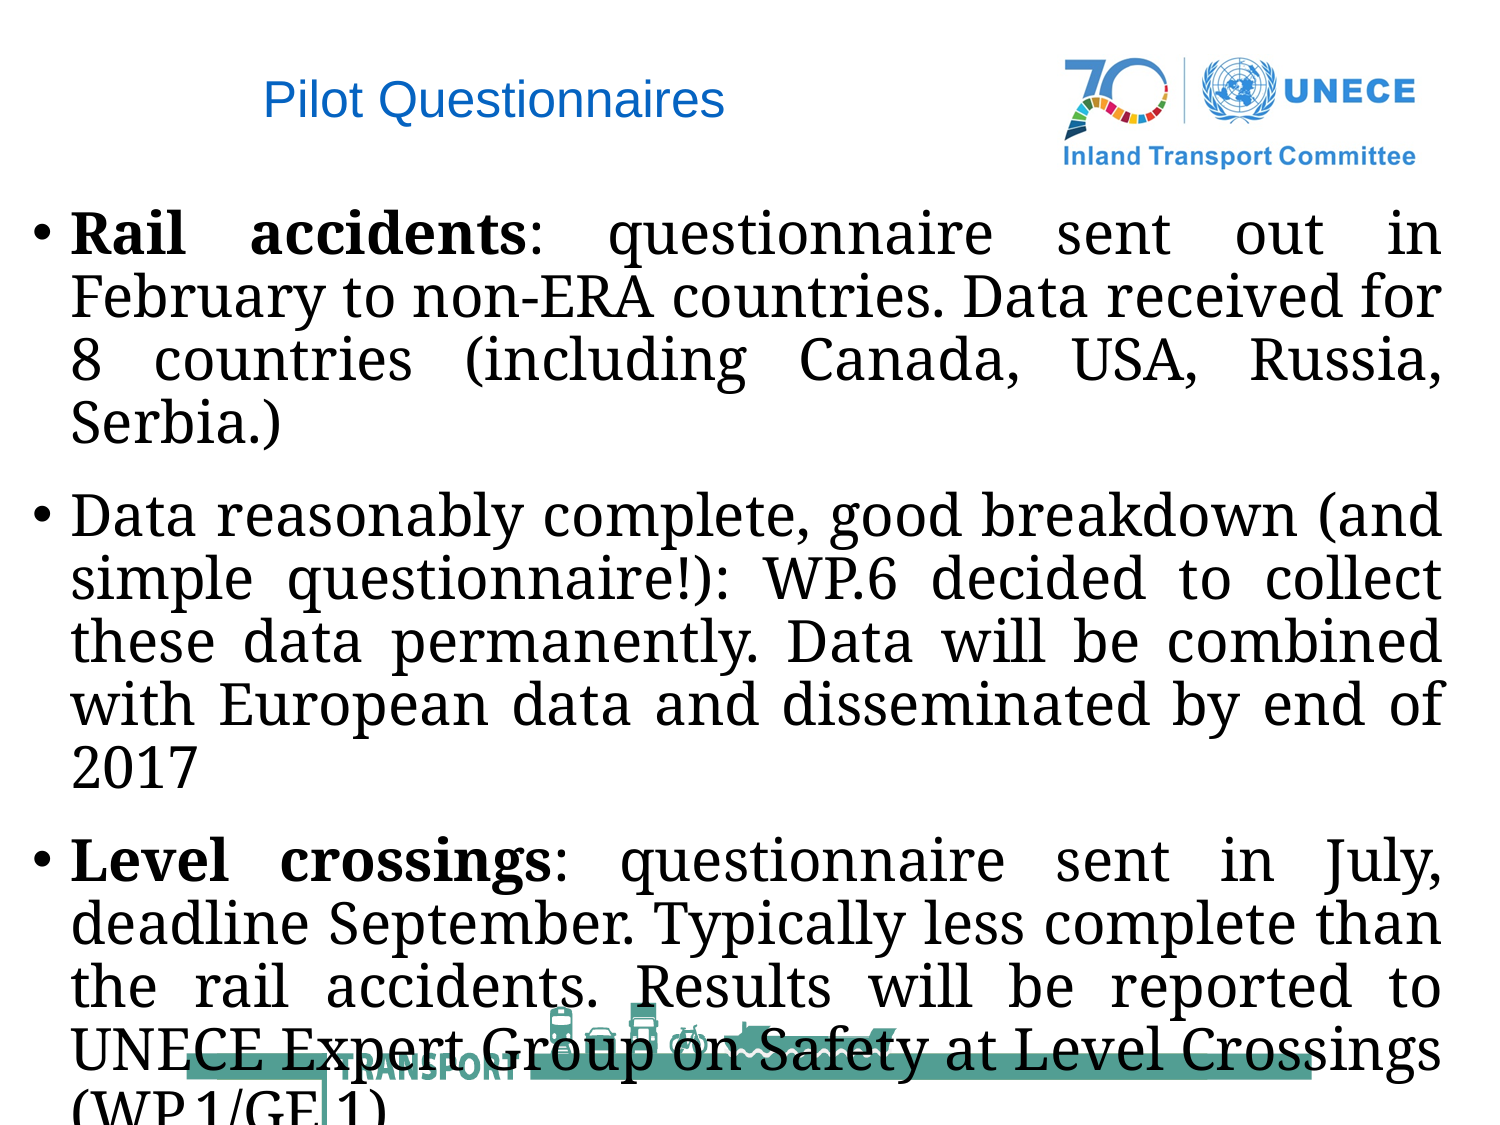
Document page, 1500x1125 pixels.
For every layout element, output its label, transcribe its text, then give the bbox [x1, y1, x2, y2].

title Pilot Questionnaires [0, 65, 1056, 137]
picture [1056, 54, 1422, 170]
list Rail accidents: questionnaire sent out in February to non-ERA countries. Data received for 8 countries (including Canada, USA, Russia, Serbia.) Data reasonably complete, good breakdown (and simple questionnaire!): WP.6 decided to collect these data permanently. Data will be combined with European data and disseminated by end of 2017 Level crossings: questionnaire sent in July, deadline September. Typically less complete than the rail accidents. Results will be reported to UNECE Expert Group on Safety at Level Crossings (WP.1/GE.1). [17, 196, 1459, 1000]
picture [186, 1000, 1312, 1125]
